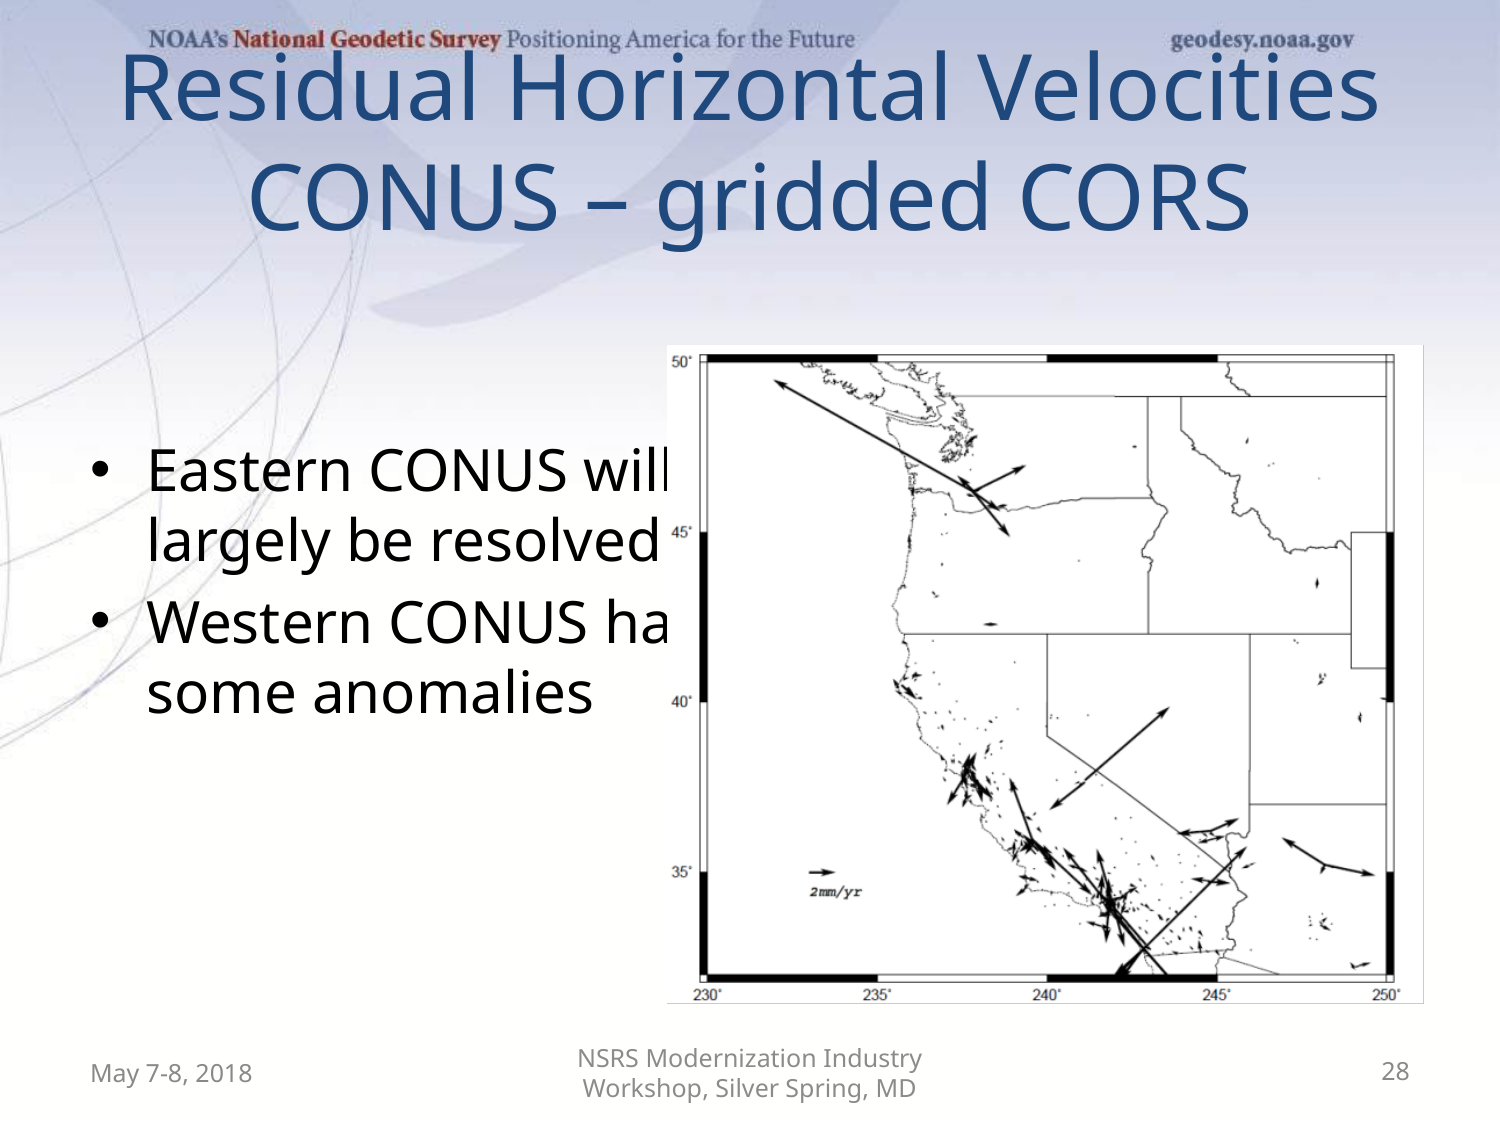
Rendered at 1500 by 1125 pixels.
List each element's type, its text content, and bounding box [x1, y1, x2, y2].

list Eastern CONUS will largely be resolved Western CONUS has some anomalies [75, 262, 738, 1005]
picture [0, 0, 1500, 1122]
title Residual Horizontal Velocities CONUS – gridded CORS [75, 45, 1425, 233]
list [667, 344, 1426, 1006]
slide_number 28 [1074, 1042, 1425, 1103]
footer NSRS Modernization Industry Workshop, Silver Spring, MD [512, 1042, 988, 1103]
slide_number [75, 1042, 425, 1103]
